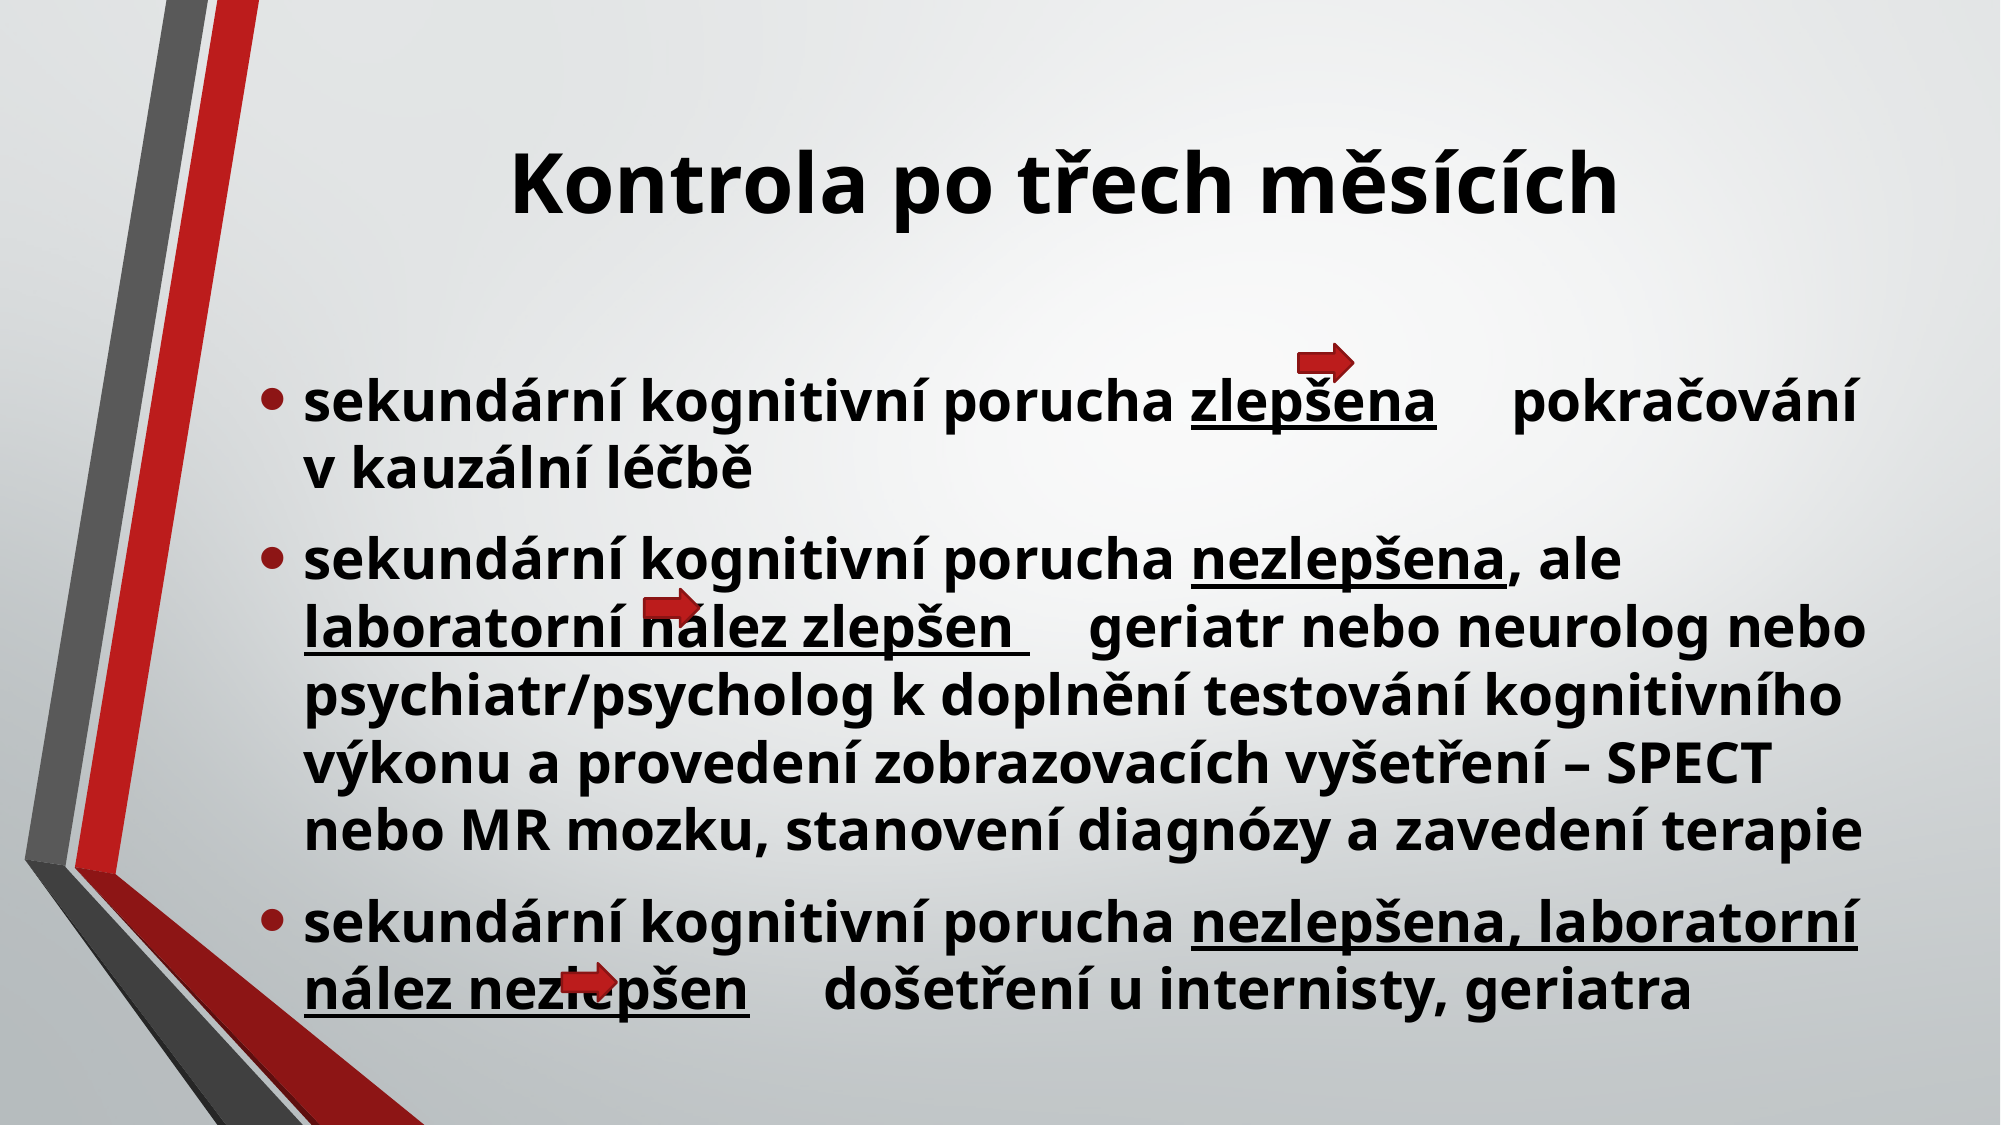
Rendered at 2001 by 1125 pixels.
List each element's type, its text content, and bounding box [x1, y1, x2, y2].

text_box [560, 962, 618, 1003]
text_box [642, 587, 701, 629]
text_box [1297, 342, 1355, 384]
list sekundární kognitivní porucha zlepšena pokračování v kauzální léčbě sekundární kognitivní porucha nezlepšena, ale laboratorní nález zlepšen geriatr nebo neurolog nebo psychiatr/psycholog k doplnění testování kognitivního výkonu a provedení zobrazovacích vyšetření – SPECT nebo MR mozku, stanovení diagnózy a zavedení terapie sekundární kognitivní porucha nezlepšena, laboratorní nález nezlepšen došetření u internisty, geriatra [243, 357, 1887, 1074]
title Kontrola po třech měsících [243, 36, 1887, 324]
